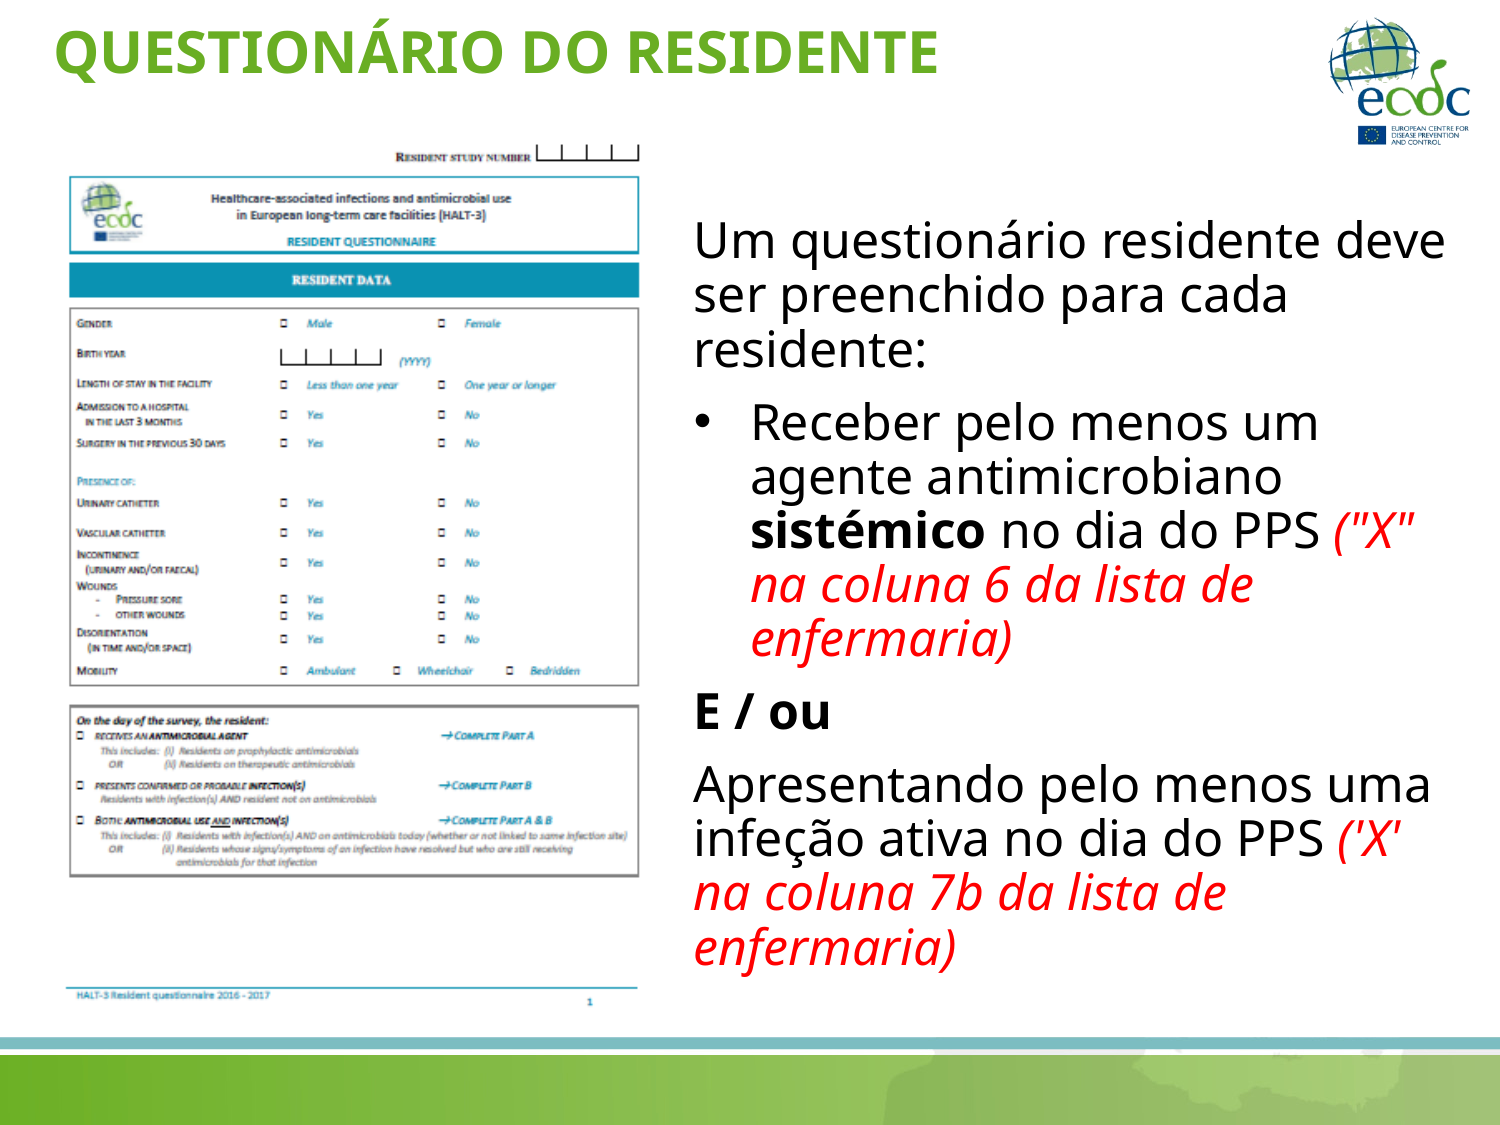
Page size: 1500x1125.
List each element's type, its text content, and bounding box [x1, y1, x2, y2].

picture [1328, 17, 1473, 148]
list Um questionário residente deve ser preenchido para cada residente: Receber pelo menos um agente antimicrobiano sistémico no dia do PPS ("X" na coluna 6 da lista de enfermaria) E / ou Apresentando pelo menos uma infeção ativa no dia do PPS ('X' na coluna 7b da lista de enfermaria) [693, 214, 1452, 1024]
picture [52, 120, 672, 1025]
title QUESTIONÁRIO DO RESIDENTE [53, 23, 1404, 159]
picture [0, 1037, 1500, 1125]
